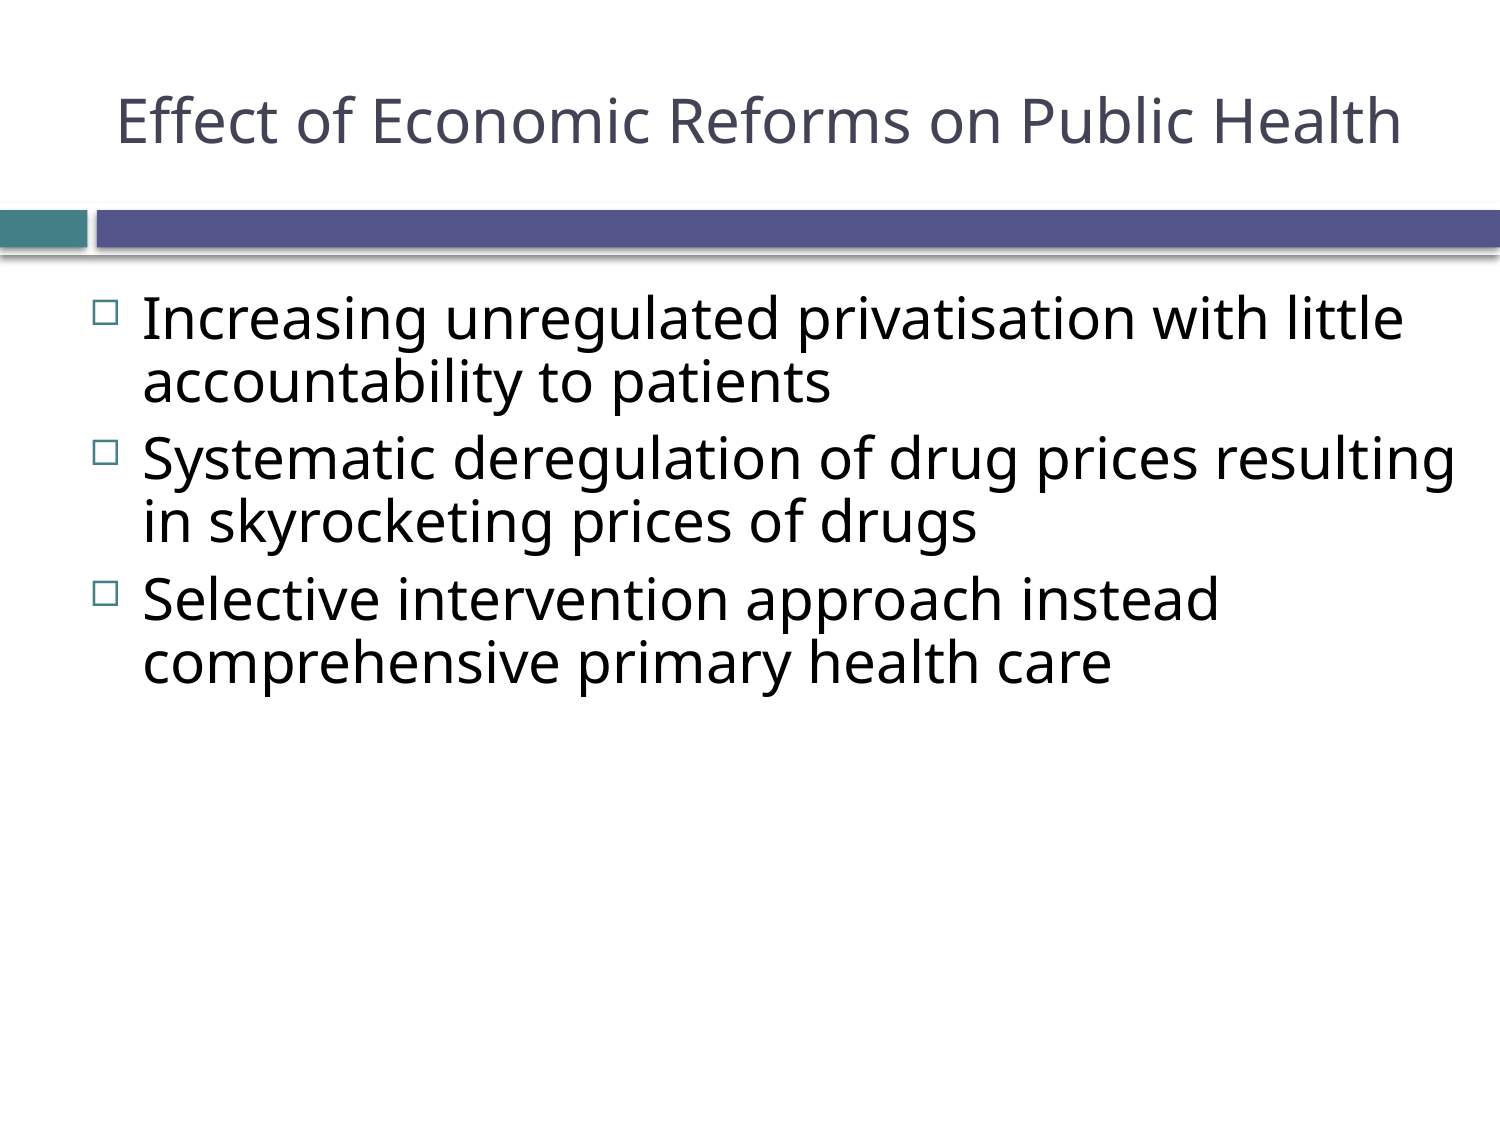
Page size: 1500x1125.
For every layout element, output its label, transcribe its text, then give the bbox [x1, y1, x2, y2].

list Increasing unregulated privatisation with little accountability to patients Systematic deregulation of drug prices resulting in skyrocketing prices of drugs Selective intervention approach instead comprehensive primary health care [75, 282, 1475, 1088]
title Effect of Economic Reforms on Public Health [100, 37, 1438, 200]
